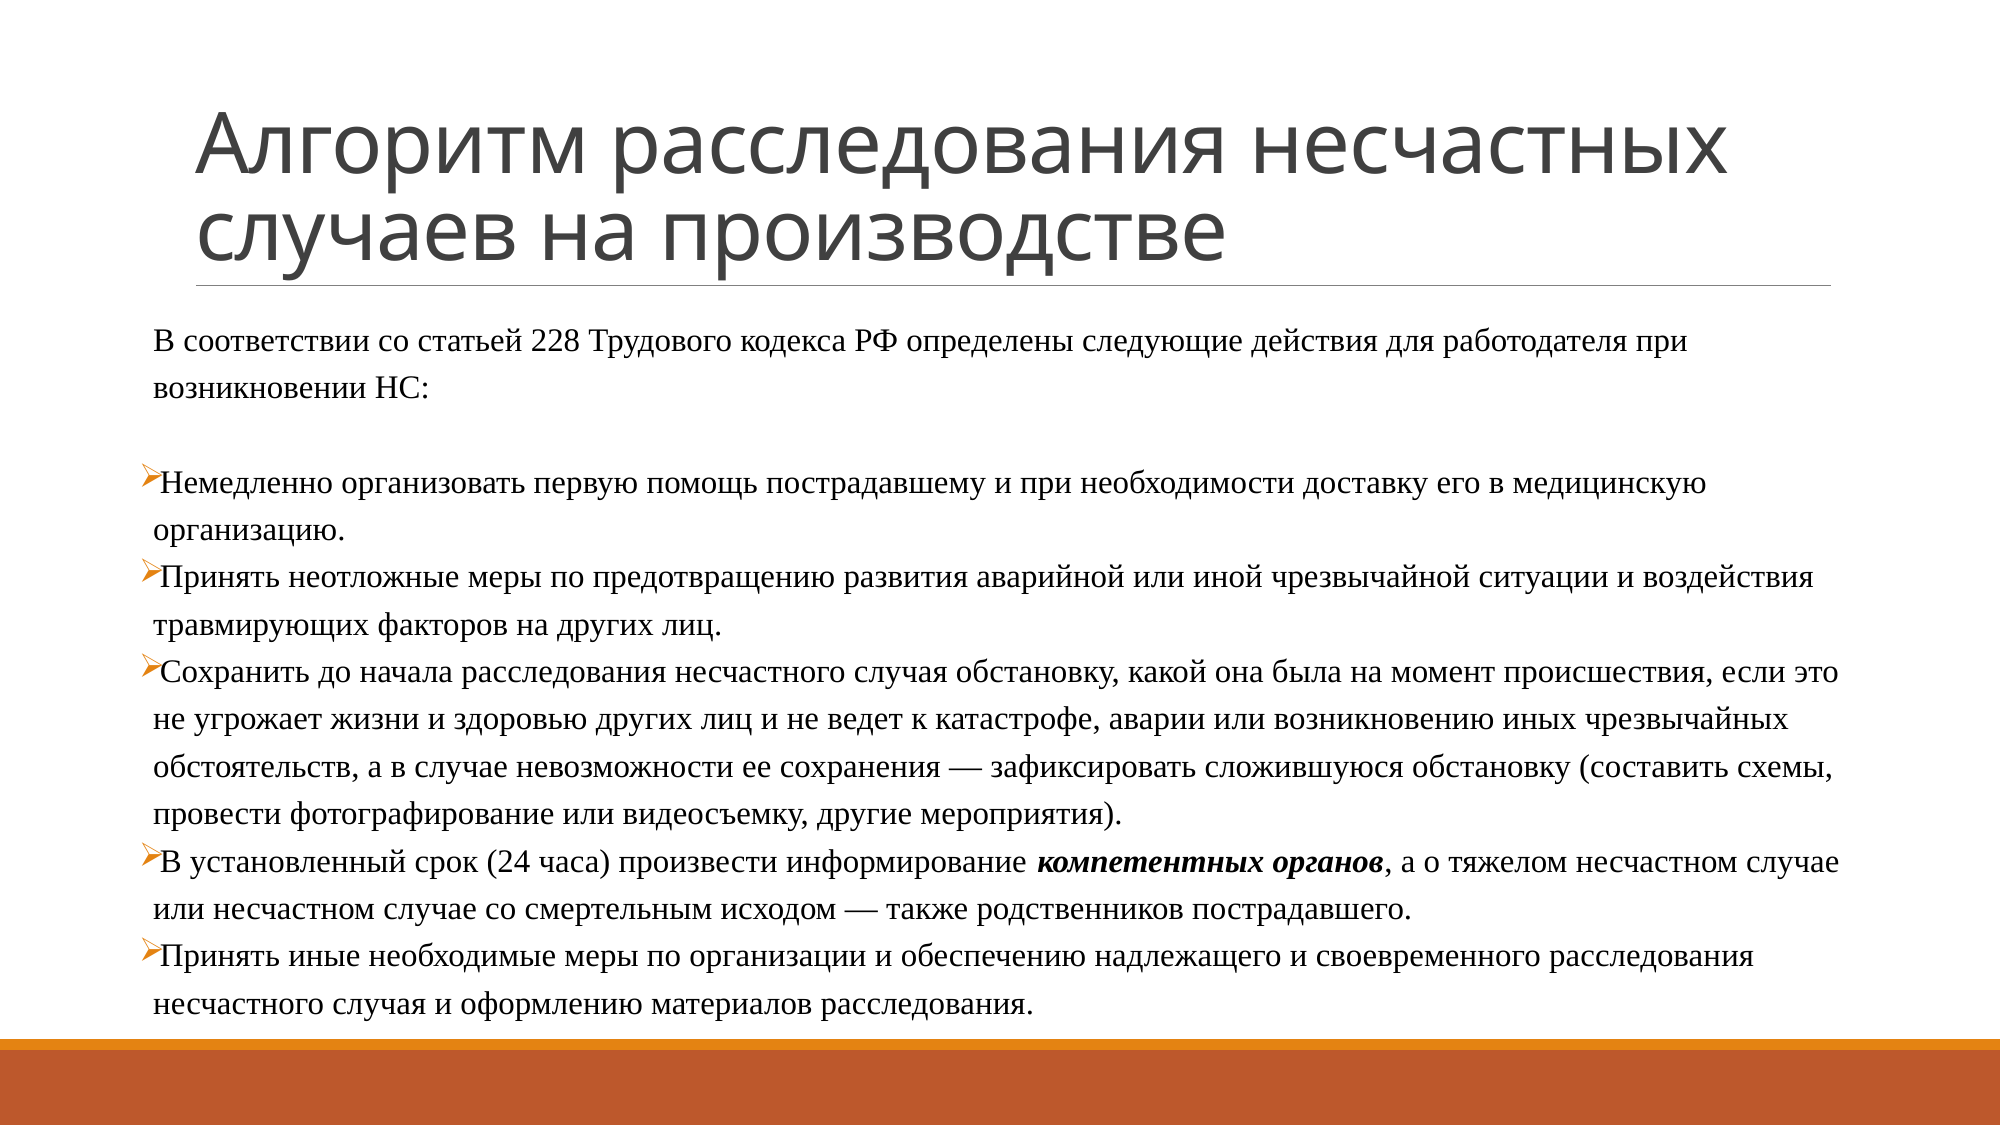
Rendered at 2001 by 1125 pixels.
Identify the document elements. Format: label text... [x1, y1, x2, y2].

title Алгоритм расследования несчастных случаев на производстве [180, 47, 1830, 285]
list В соответствии со статьей 228 Трудового кодекса РФ определены следующие действия для работодателя при возникновении НС: Немедленно организовать первую помощь пострадавшему и при необходимости доставку его в медицинскую организацию. Принять неотложные меры по предотвращению развития аварийной или иной чрезвычайной ситуации и воздействия травмирующих факторов на других лиц. Сохранить до начала расследования несчастного случая обстановку, какой она была на момент происшествия, если это не угрожает жизни и здоровью других лиц и не ведет к катастрофе, аварии или возникновению иных чрезвычайных обстоятельств, а в случае невозможности ее сохранения — зафиксировать сложившуюся обстановку (составить схемы, провести фотографирование или видеосъемку, другие мероприятия). В установленный срок (24 часа) произвести информирование компетентных органов, а о тяжелом несчастном случае или несчастном случае со смертельным исходом — также родственников пострадавшего. Принять иные необходимые меры по организации и обеспечению надлежащего и своевременного расследования несчастного случая и оформлению материалов расследования. [139, 302, 1882, 1029]
